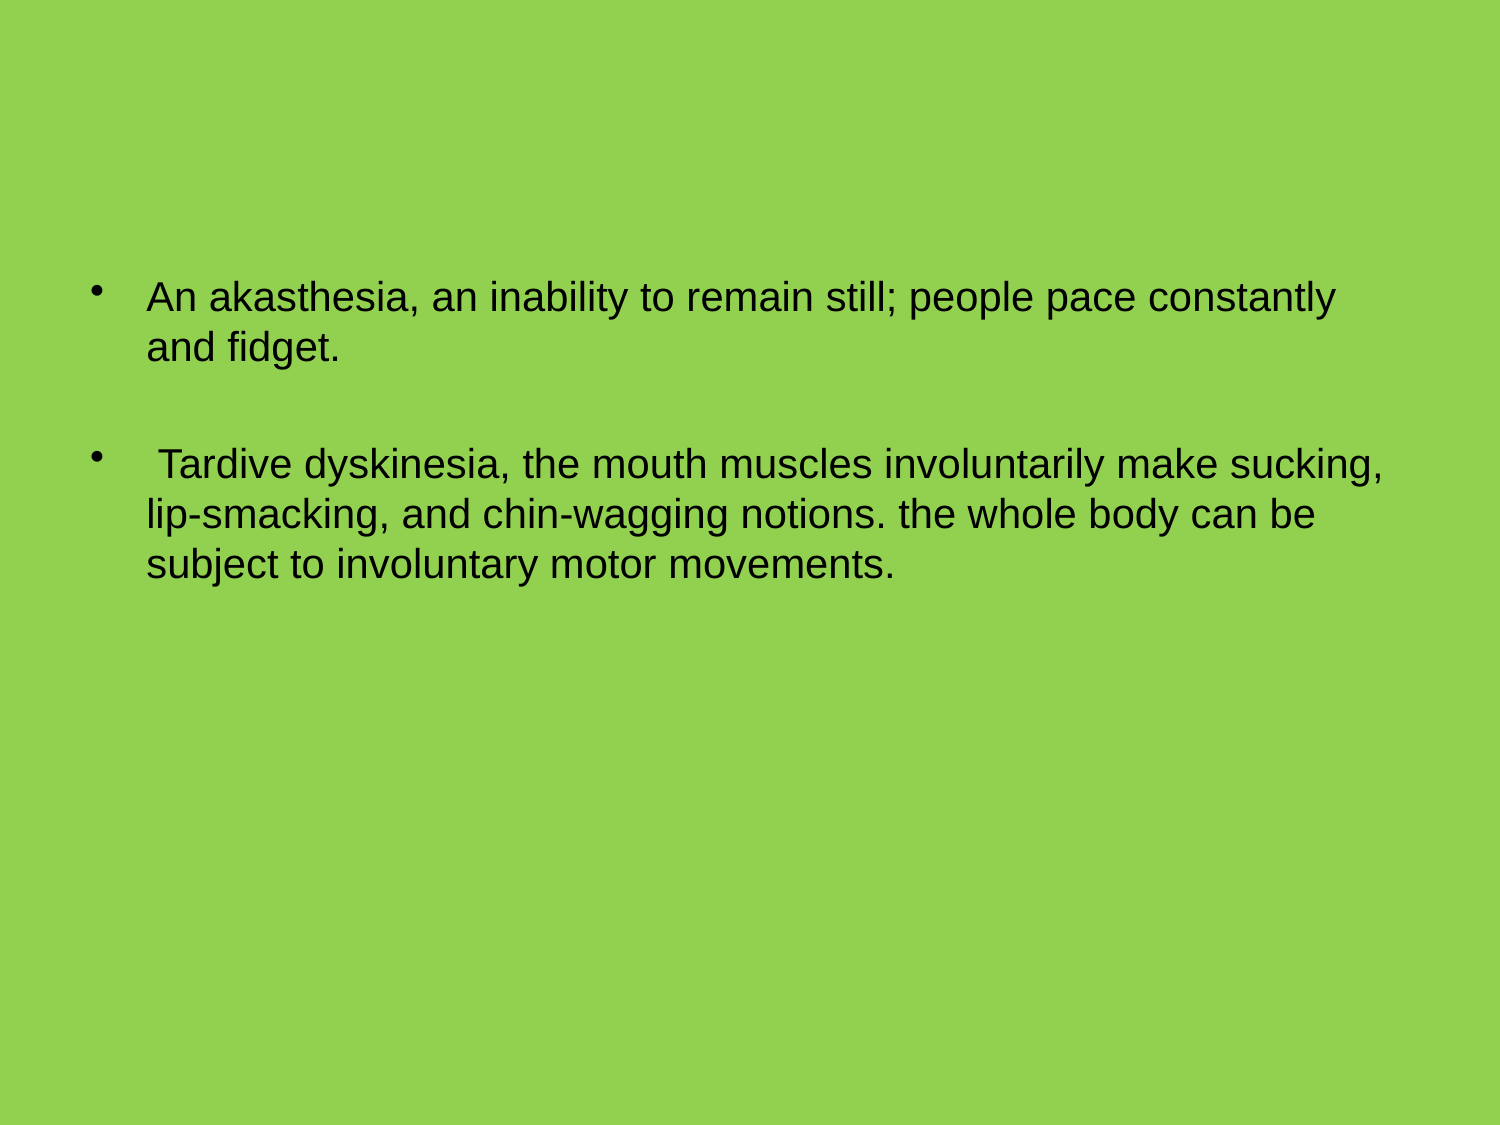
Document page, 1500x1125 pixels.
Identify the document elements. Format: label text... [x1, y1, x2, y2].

list An akasthesia, an inability to remain still; people pace constantly and fidget. Tardive dyskinesia, the mouth muscles involuntarily make sucking, lip-smacking, and chin-wagging notions. the whole body can be subject to involuntary motor movements. [75, 262, 1425, 1005]
